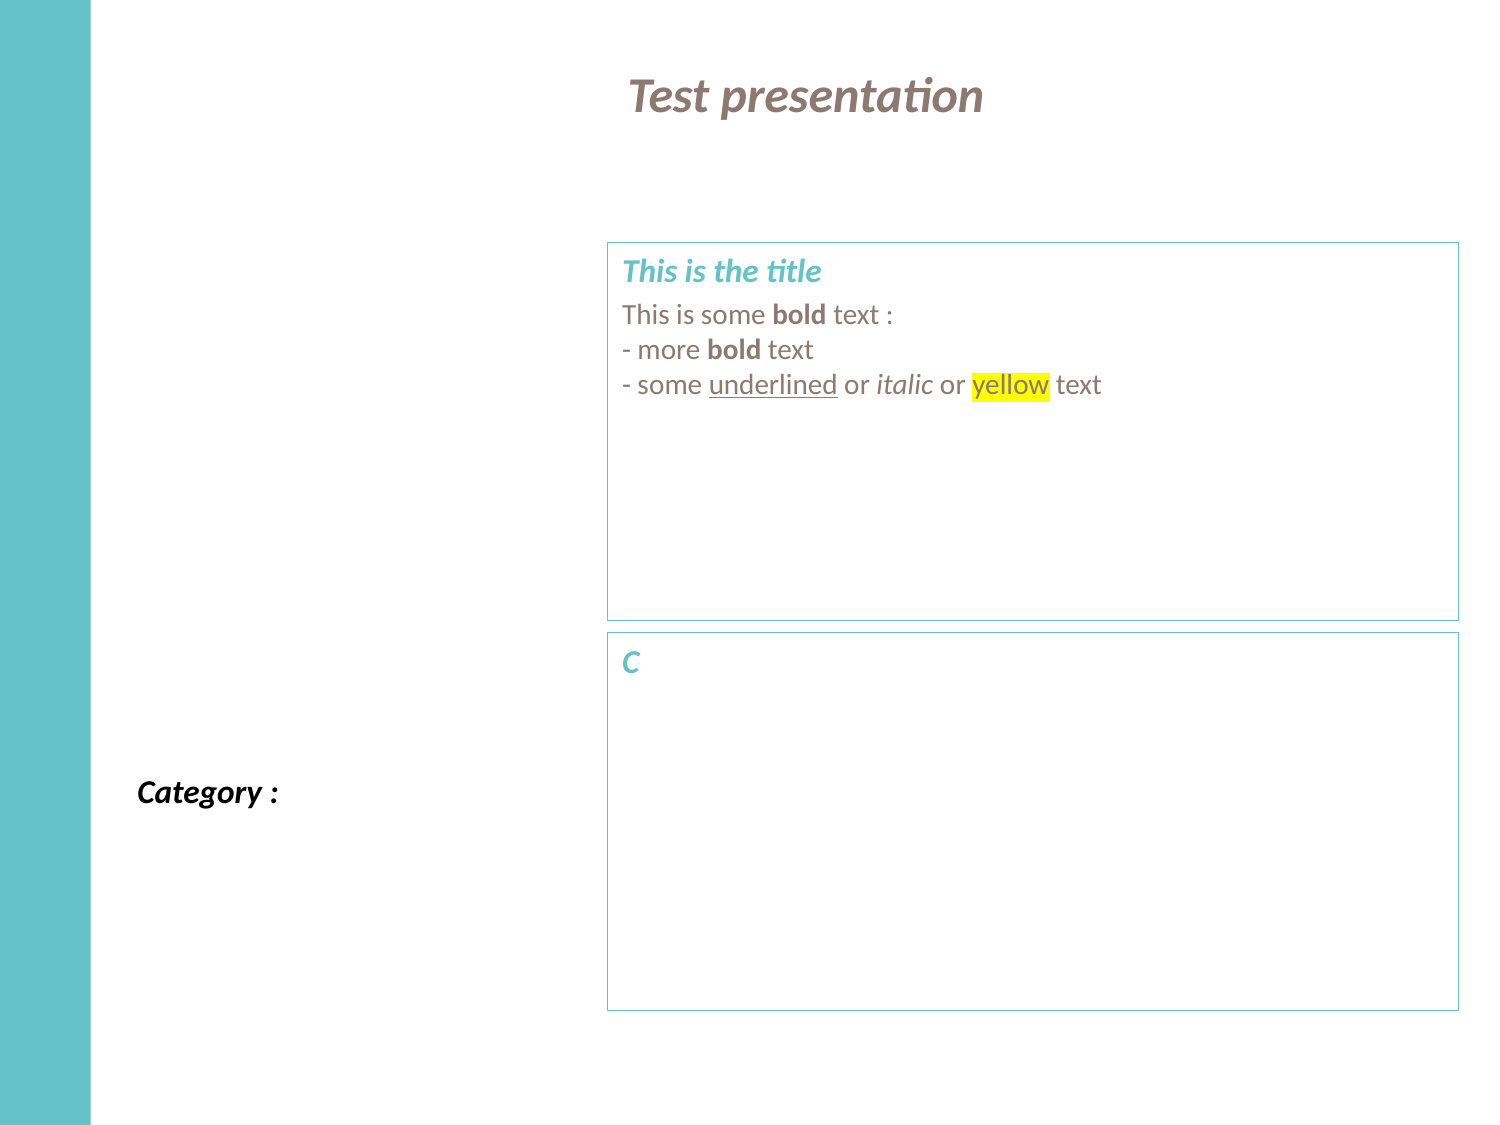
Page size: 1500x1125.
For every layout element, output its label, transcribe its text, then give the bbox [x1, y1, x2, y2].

list This is the title This is some bold text : - more bold text - some underlined or italic or yellow text [607, 242, 1459, 621]
list C [607, 632, 1459, 1011]
text_box Category : [122, 762, 601, 818]
text_box Test presentation [216, 55, 1396, 181]
